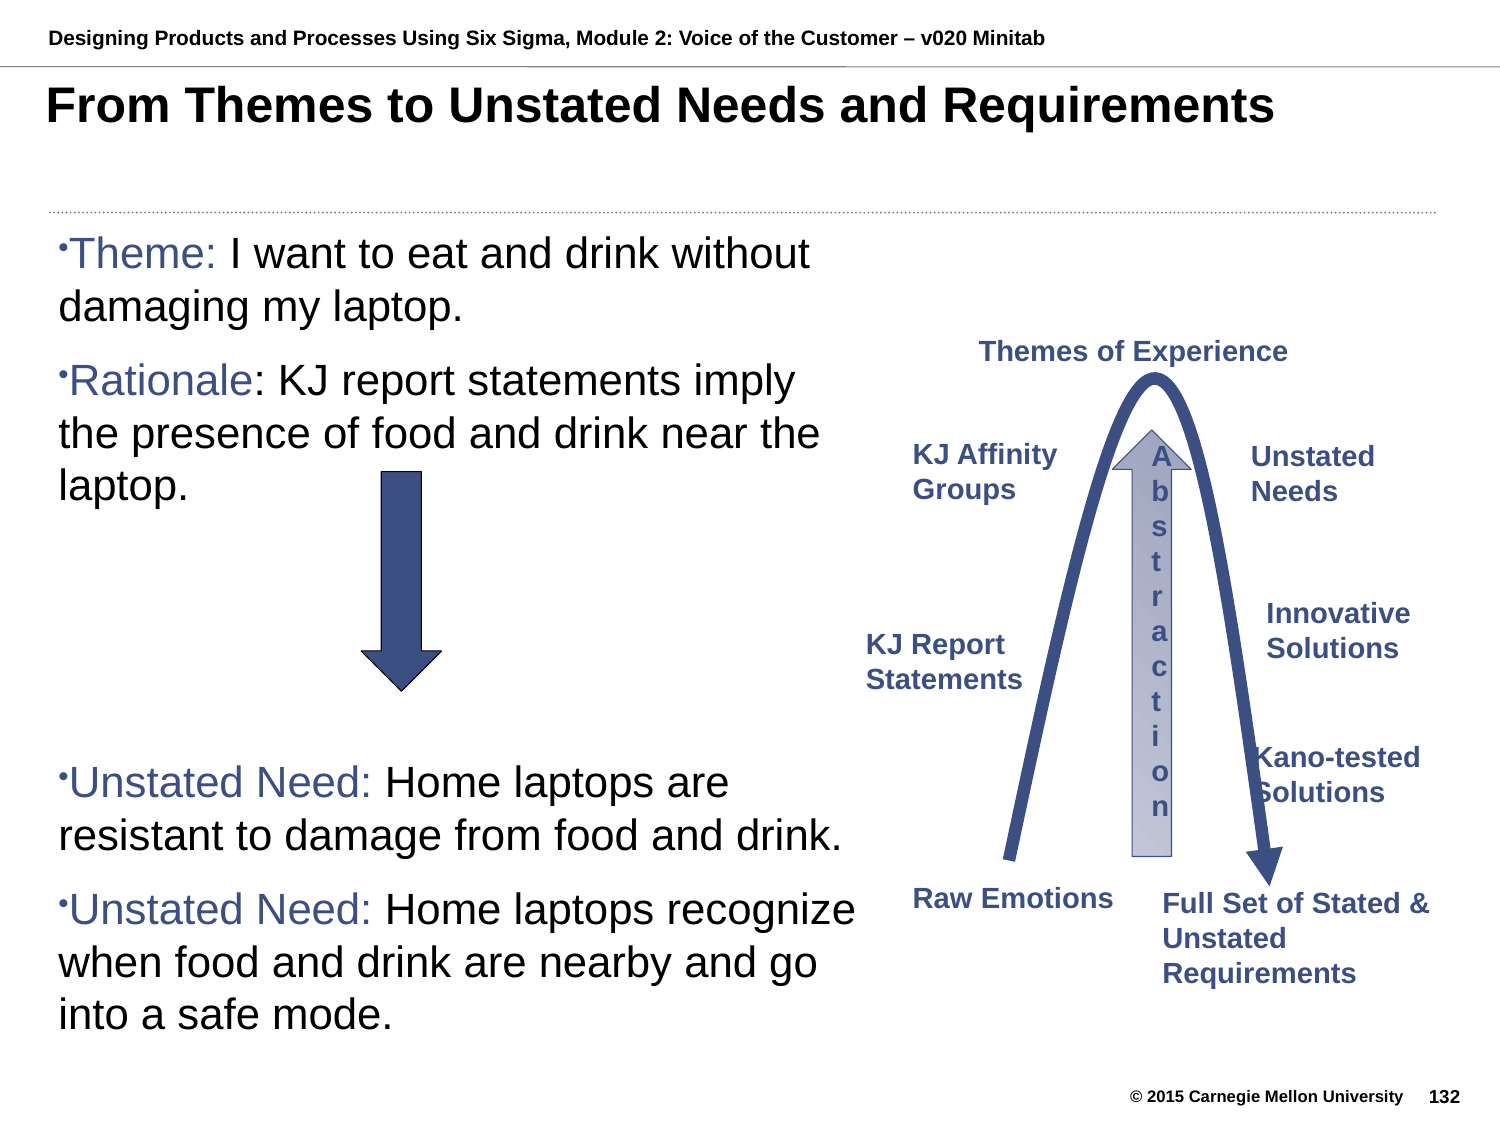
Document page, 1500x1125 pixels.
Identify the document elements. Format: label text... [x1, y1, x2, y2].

text_box Themes of Experience [963, 325, 1312, 376]
text_box [361, 471, 442, 692]
text_box Kano-tested Solutions [1237, 731, 1500, 817]
text_box KJ Affinity Groups [897, 427, 1081, 513]
list Theme: I want to eat and drink without damaging my laptop. Rationale: KJ report statements imply the presence of food and drink near the laptop. Unstated Need: Home laptops are resistant to damage from food and drink. Unstated Need: Home laptops recognize when food and drink are nearby and go into a safe mode. [58, 224, 864, 955]
text_box Unstated Needs [1236, 429, 1399, 515]
text_box [1112, 445, 1172, 857]
text_box Raw Emotions [897, 872, 1138, 922]
text_box [1008, 378, 1274, 877]
text_box KJ Report Statements [851, 618, 1047, 703]
text_box Abstraction [1136, 429, 1172, 830]
text_box Full Set of Stated & Unstated Requirements [1147, 877, 1464, 997]
text_box [1172, 450, 1192, 470]
title From Themes to Unstated Needs and Requirements [45, 84, 1441, 139]
text_box Innovative Solutions [1251, 587, 1435, 672]
